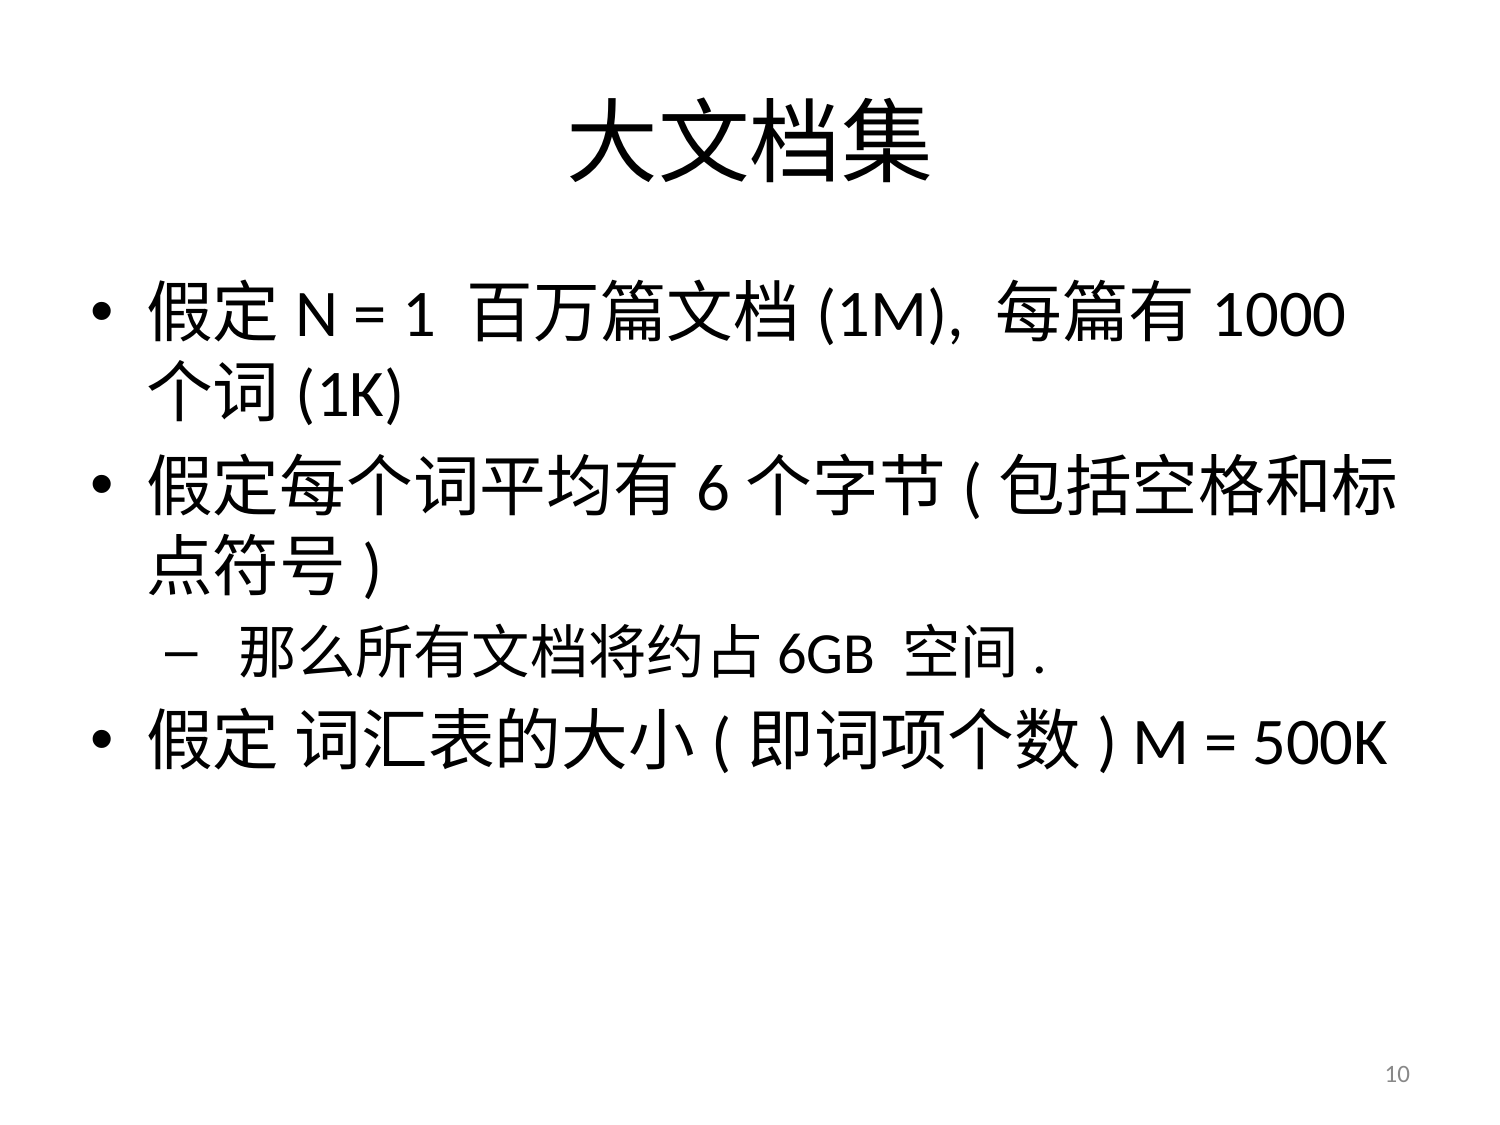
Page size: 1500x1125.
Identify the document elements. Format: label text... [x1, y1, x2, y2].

title 大文档集 [75, 45, 1425, 233]
slide_number 10 [1074, 1042, 1425, 1103]
list 假定N = 1 百万篇文档(1M), 每篇有1000个词(1K) 假定每个词平均有6个字节(包括空格和标点符号) 那么所有文档将约占6GB 空间. 假定 词汇表的大小(即词项个数) M = 500K [75, 262, 1425, 1005]
